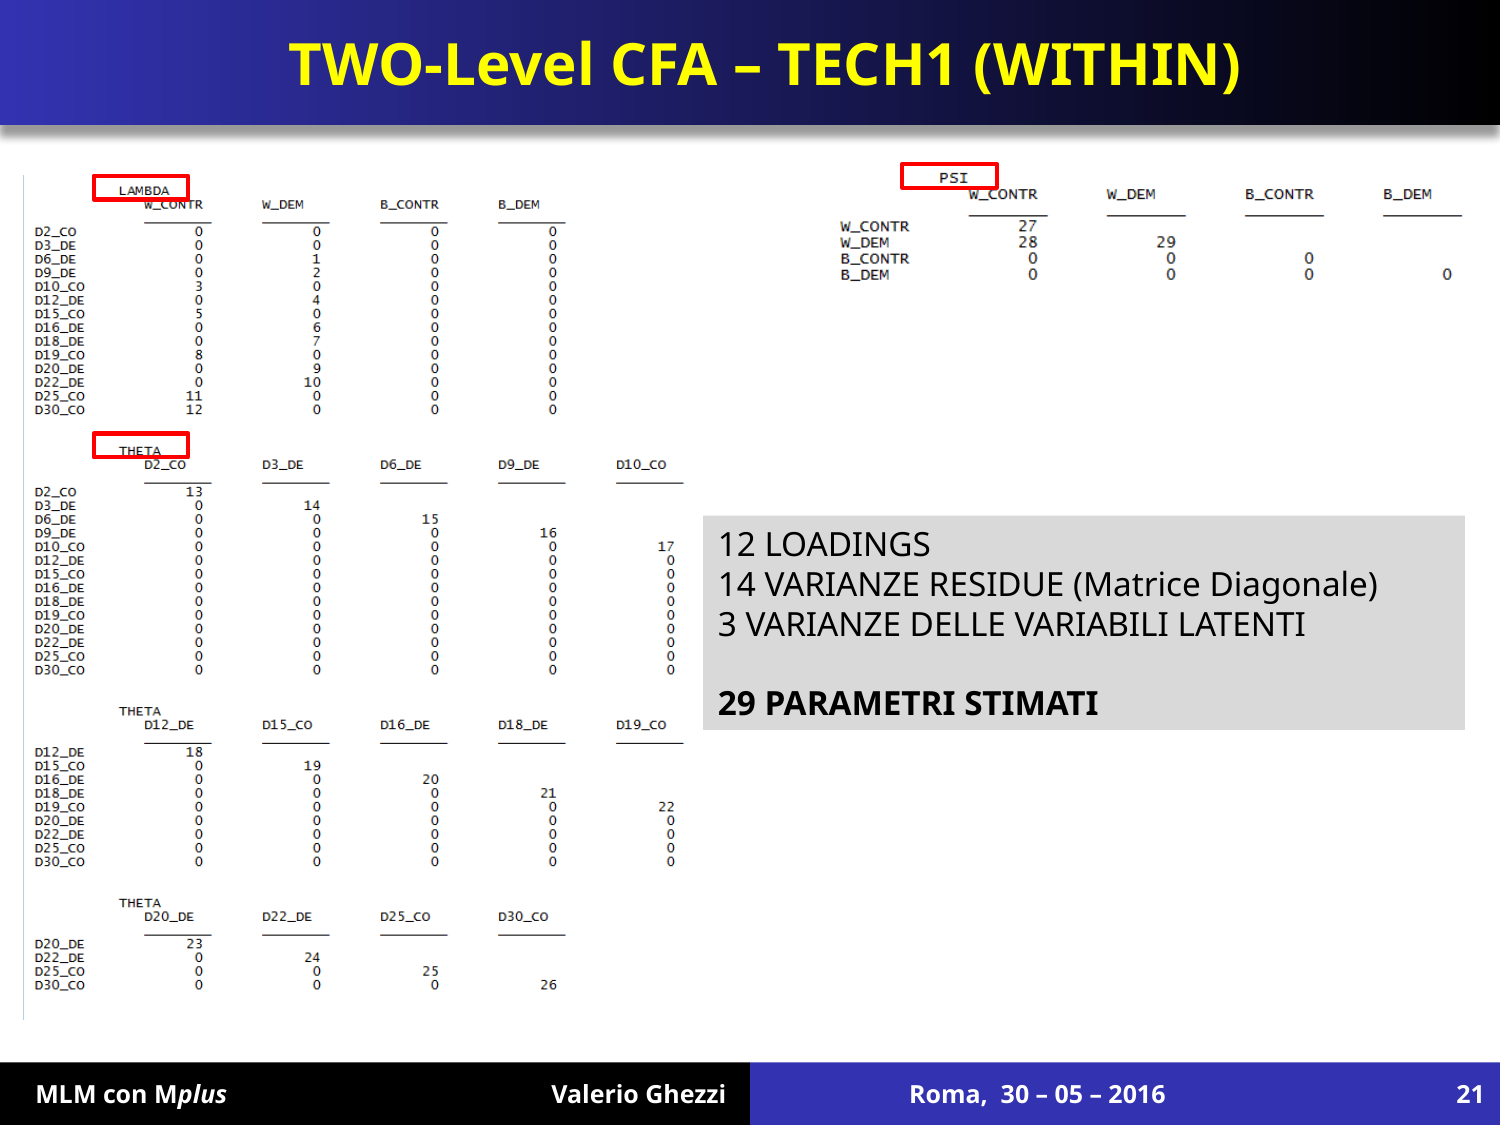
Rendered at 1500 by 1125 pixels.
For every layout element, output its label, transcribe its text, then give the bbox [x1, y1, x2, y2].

text_box Roma, 30 – 05 – 2016 [750, 1062, 1325, 1125]
picture [23, 175, 753, 1020]
slide_number 21 [1325, 1065, 1500, 1125]
list MLM con Mplus Valerio Ghezzi [0, 1062, 750, 1125]
picture [831, 152, 1473, 296]
title TWO-Level CFA – TECH1 (WITHIN) [0, 0, 1500, 126]
text_box 12 LOADINGS 14 VARIANZE RESIDUE (Matrice Diagonale) 3 VARIANZE DELLE VARIABILI LATENTI 29 PARAMETRI STIMATI [757, 515, 1465, 730]
